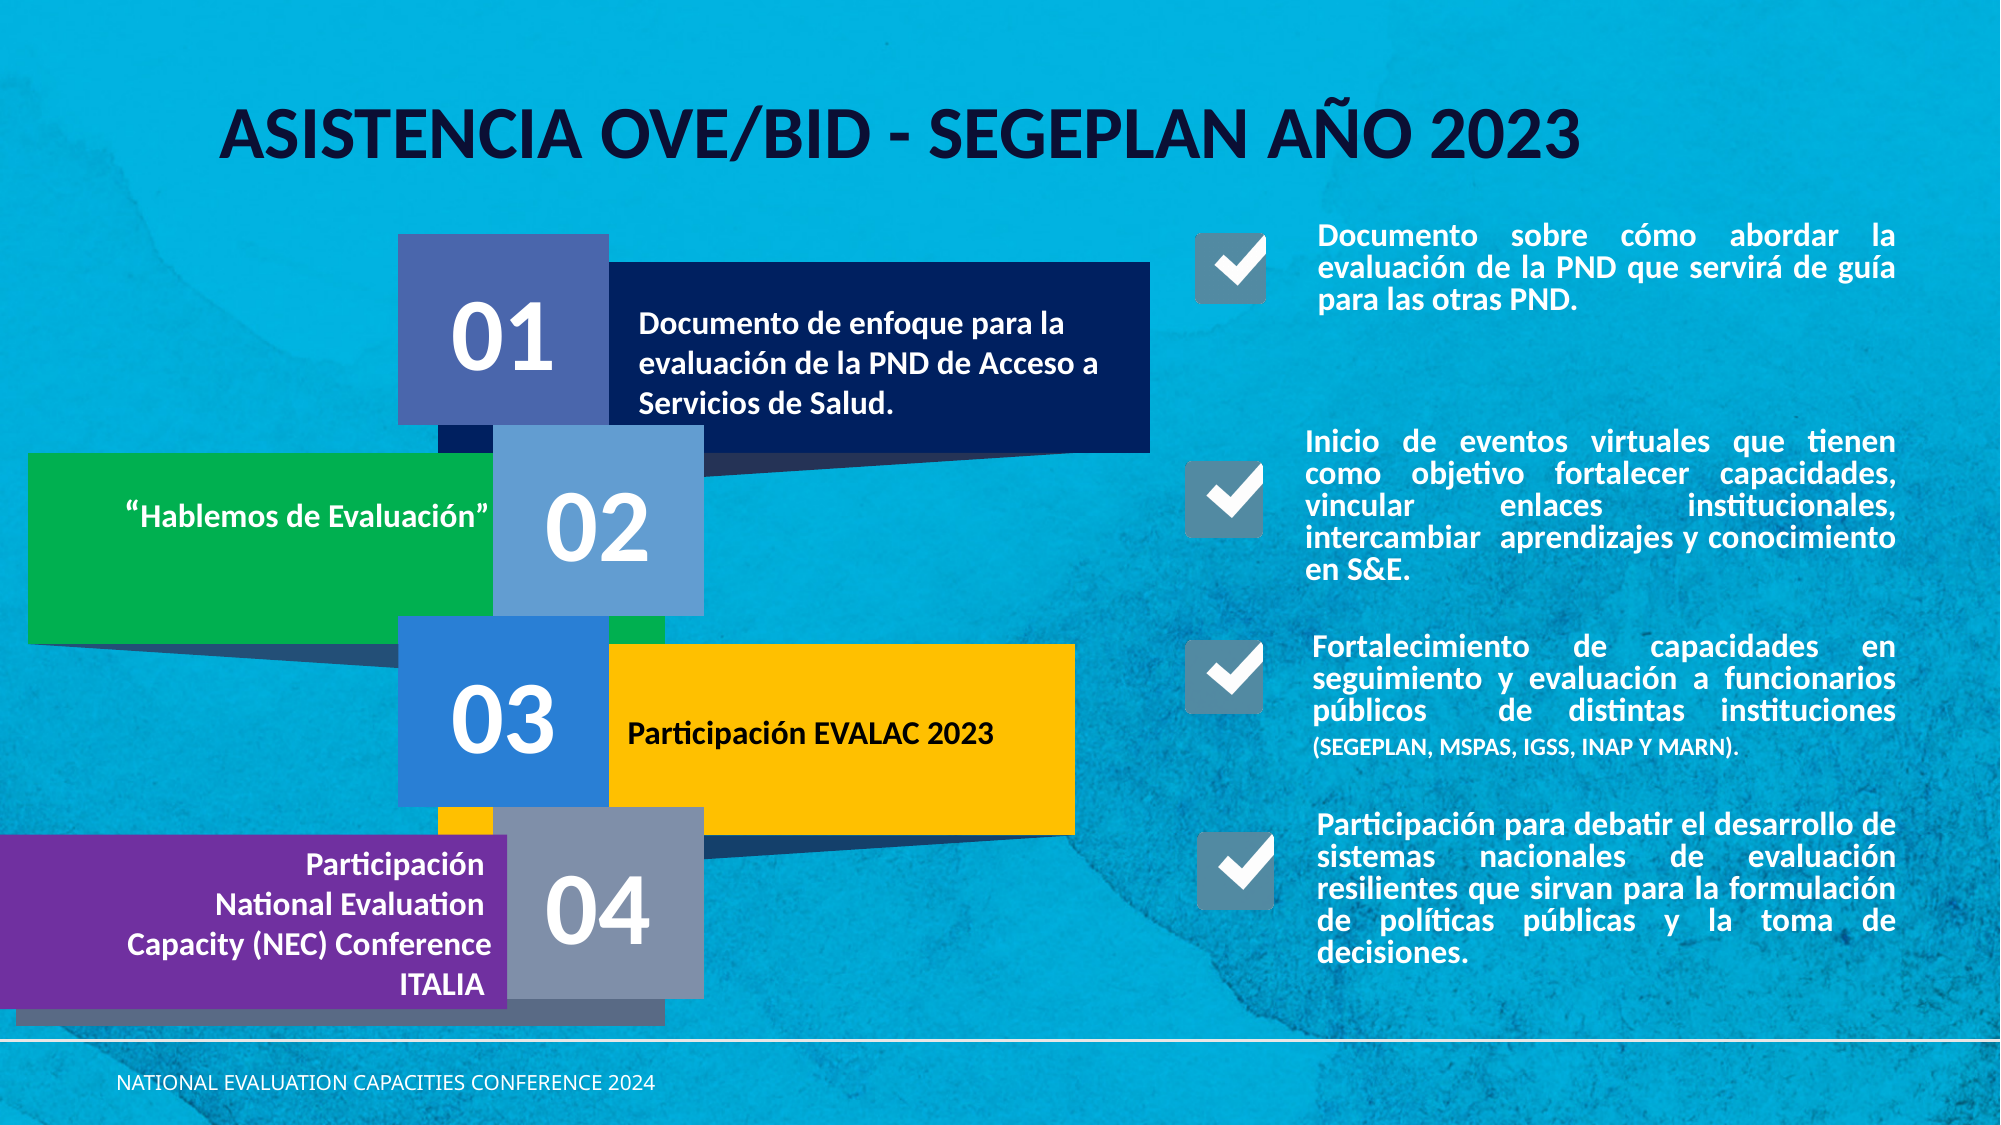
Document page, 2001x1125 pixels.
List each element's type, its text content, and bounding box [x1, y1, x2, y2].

picture [1186, 641, 1262, 713]
text_box ASISTENCIA OVE/BID - SEGEPLAN AÑO 2023 [204, 62, 1796, 182]
text_box Participación para debatir el desarrollo de sistemas nacionales de evaluación resilientes que sirvan para la formulación de políticas públicas y la toma de decisiones. [1311, 807, 1903, 976]
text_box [0, 233, 1162, 1027]
text_box Fortalecimiento de capacidades en seguimiento y evaluación a funcionarios públicos de distintas instituciones (SEGEPLAN, MSPAS, IGSS, INAP Y MARN). [1306, 628, 1903, 766]
text_box Inicio de eventos virtuales que tienen como objetivo fortalecer capacidades, vincular enlaces institucionales, intercambiar aprendizajes y conocimiento en S&E. [1299, 424, 1903, 593]
picture [1196, 234, 1265, 303]
picture [1198, 833, 1273, 909]
picture [1186, 462, 1262, 537]
text_box Documento sobre cómo abordar la evaluación de la PND que servirá de guía para las otras PND. [1311, 218, 1903, 323]
